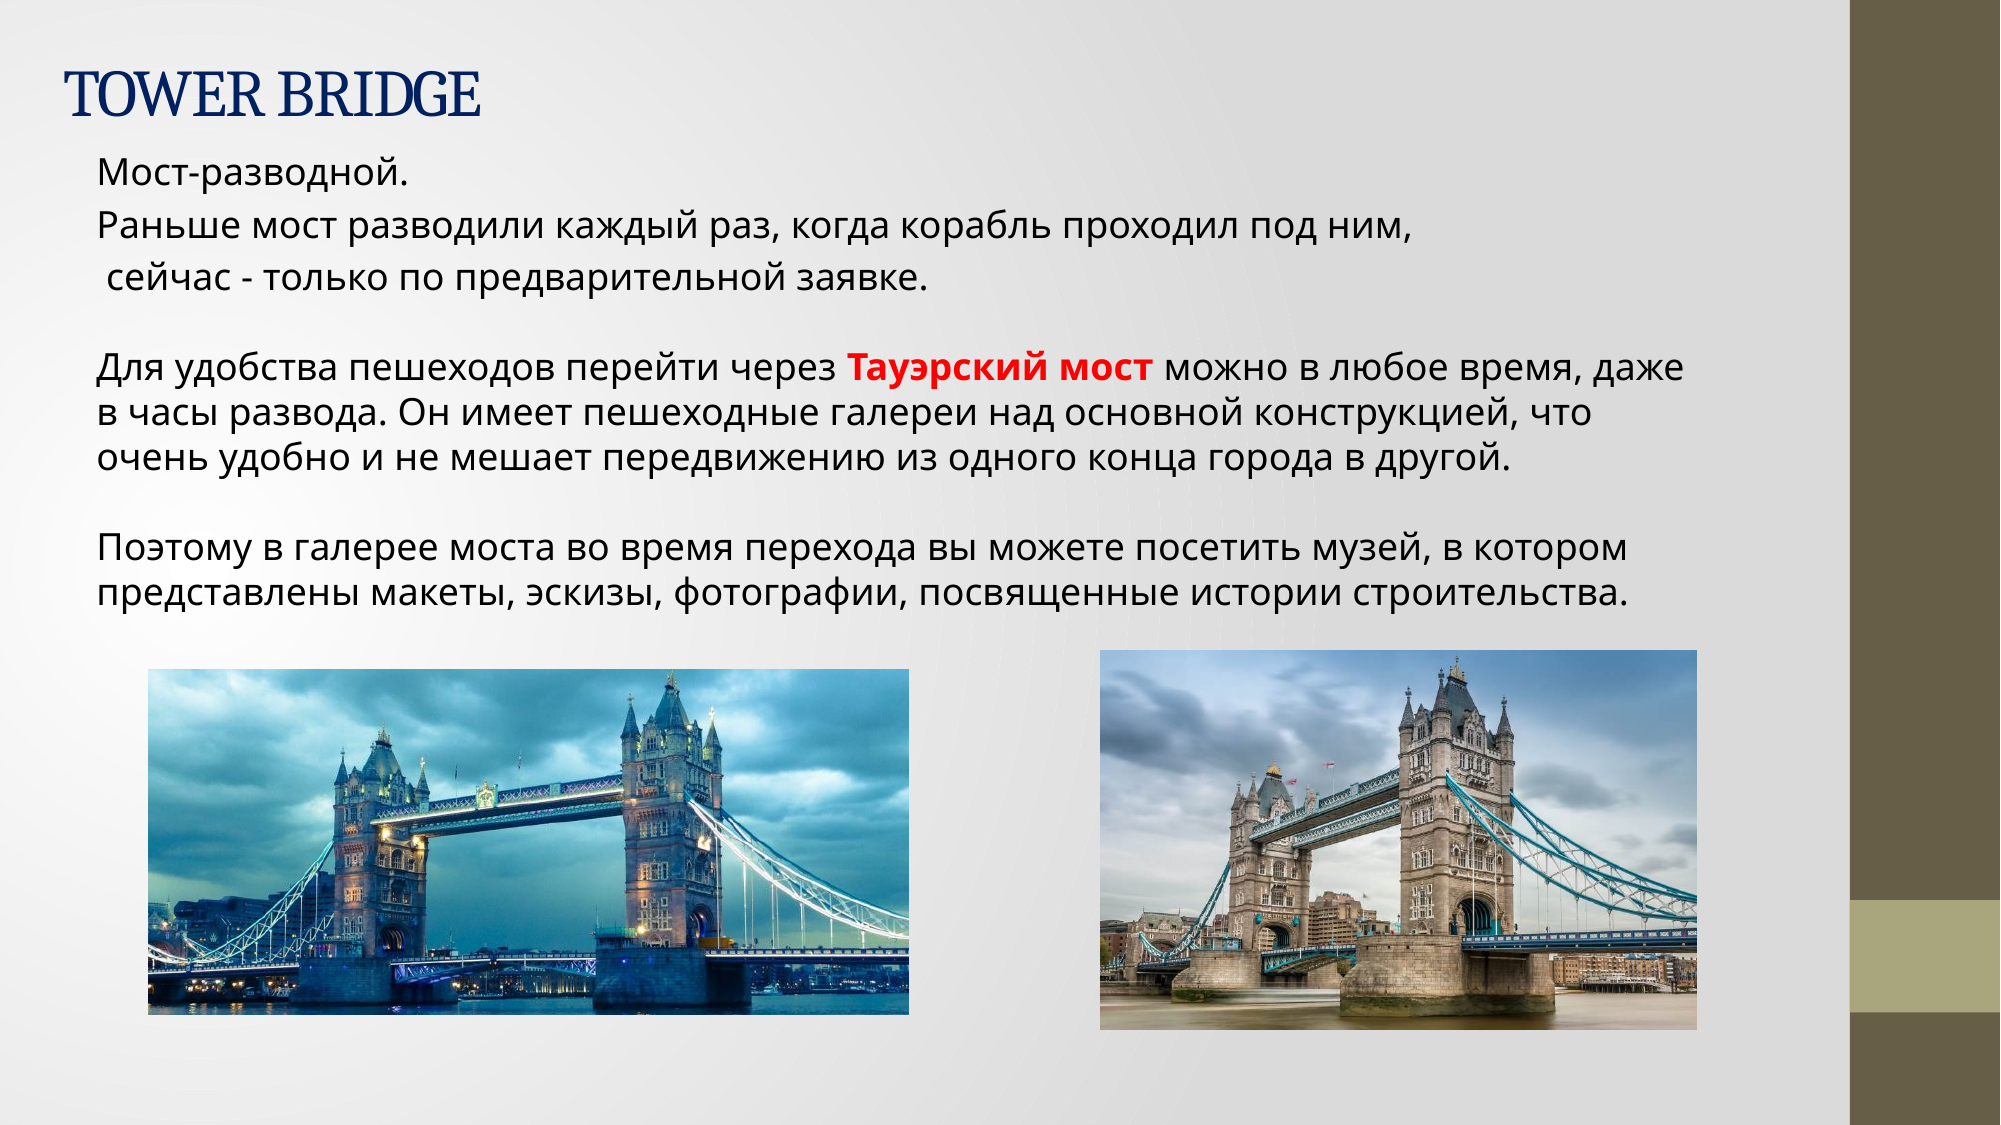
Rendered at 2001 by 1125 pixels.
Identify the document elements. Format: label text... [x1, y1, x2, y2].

list Мост-разводной. Раньше мост разводили каждый раз, когда корабль проходил под ним, сейчас - только по предварительной заявке. Для удобства пешеходов перейти через Тауэрский мост можно в любое время, даже в часы развода. Он имеет пешеходные галереи над основной конструкцией, что очень удобно и не мешает передвижению из одного конца города в другой. Поэтому в галерее моста во время перехода вы можете посетить музей, в котором представлены макеты, эскизы, фотографии, посвященные истории строительства. [62, 140, 1730, 929]
picture [1099, 649, 1698, 1030]
picture [148, 668, 909, 1016]
title TOWER BRIDGE [27, 0, 1695, 173]
